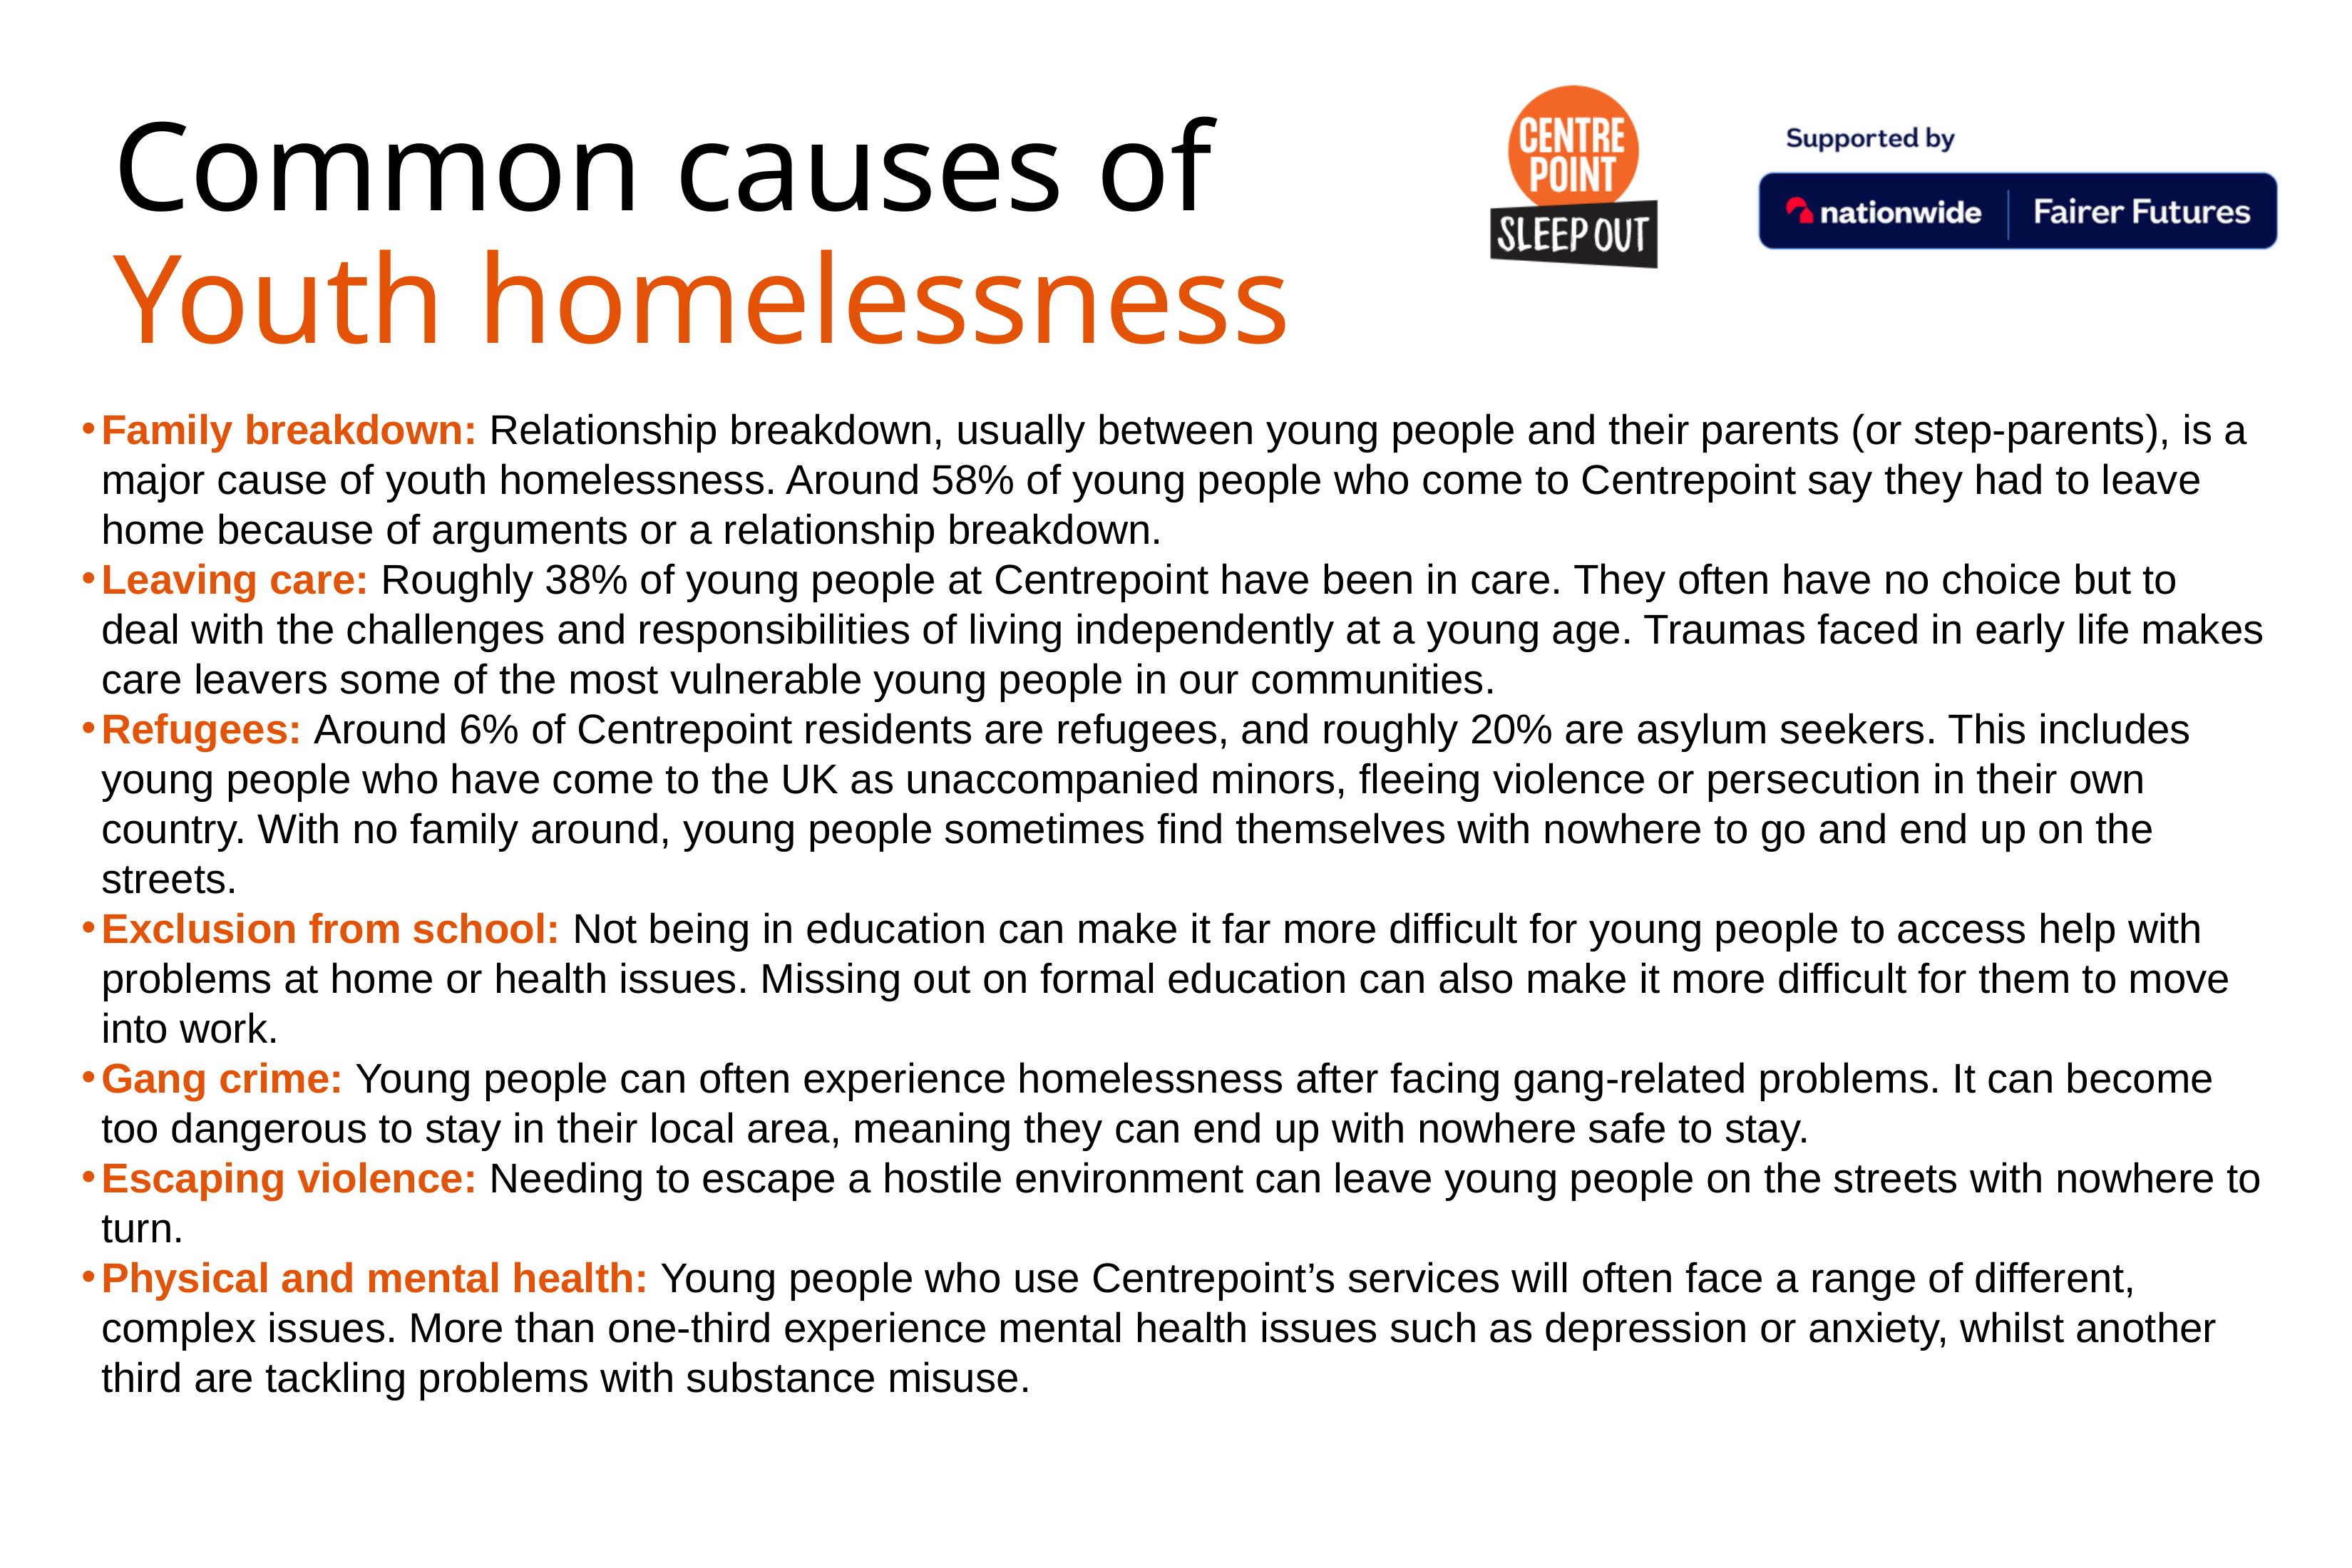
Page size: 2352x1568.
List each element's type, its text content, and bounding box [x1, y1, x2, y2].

picture [1451, 68, 2308, 313]
text_box Common causes of Youth homelessness [102, 99, 1451, 296]
text_box Family breakdown: Relationship breakdown, usually between young people and their parents (or step-parents), is a major cause of youth homelessness. Around 58% of young people who come to Centrepoint say they had to leave home because of arguments or a relationship breakdown. Leaving care: Roughly 38% of young people at Centrepoint have been in care. They often have no choice but to deal with the challenges and responsibilities of living independently at a young age. Traumas faced in early life makes care leavers some of the most vulnerable young people in our communities. Refugees: Around 6% of Centrepoint residents are refugees, and roughly 20% are asylum seekers. This includes young people who have come to the UK as unaccompanied minors, fleeing violence or persecution in their own country. With no family around, young people sometimes find themselves with nowhere to go and end up on the streets. Exclusion from school: Not being in education can make it far more difficult for young people to access help with problems at home or health issues. Missing out on formal education can also make it more difficult for them to move into work. Gang crime: Young people can often experience homelessness after facing gang-related problems. It can become too dangerous to stay in their local area, meaning they can end up with nowhere safe to stay. Escaping violence: Needing to escape a hostile environment can leave young people on the streets with nowhere to turn. Physical and mental health: Young people who use Centrepoint’s services will often face a range of different, complex issues. More than one-third experience mental health issues such as depression or anxiety, whilst another third are tackling problems with substance misuse. [71, 398, 2281, 1406]
